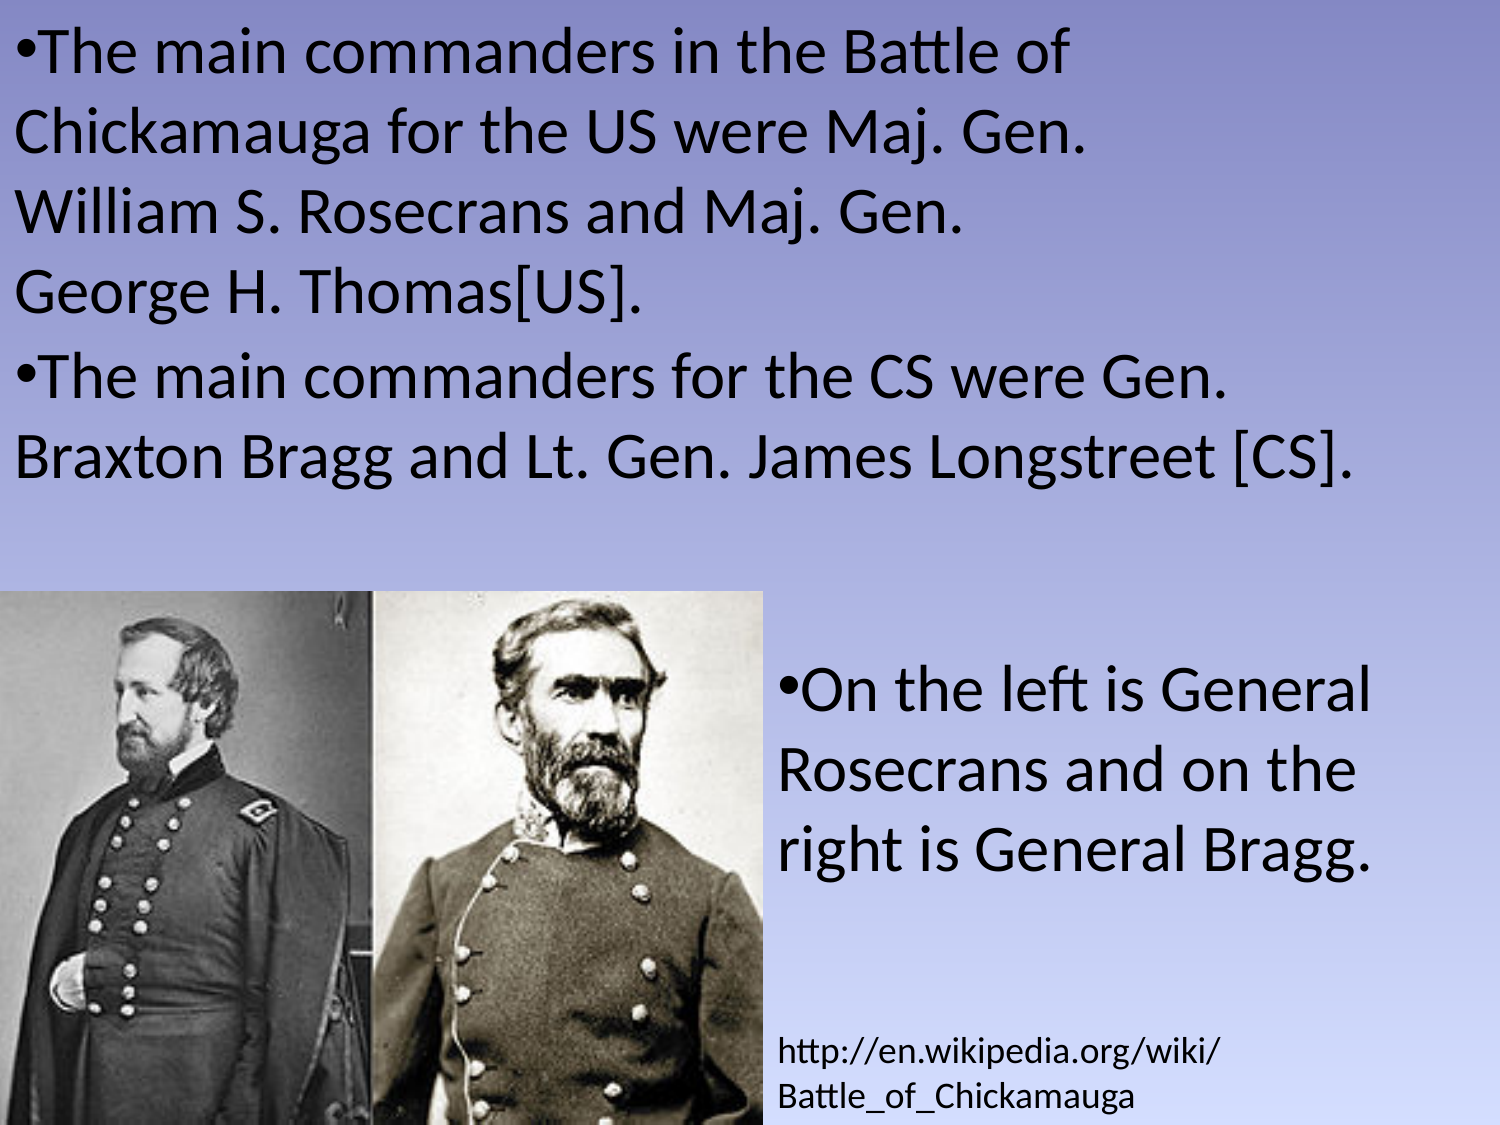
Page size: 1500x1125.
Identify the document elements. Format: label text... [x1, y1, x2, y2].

text_box The main commanders in the Battle of Chickamauga for the US were Maj. Gen. William S. Rosecrans and Maj. Gen. George H. Thomas[US]. [0, 0, 1188, 324]
picture [0, 590, 763, 1125]
text_box http://en.wikipedia.org/wiki/Battle_of_Chickamauga [766, 1018, 1388, 1124]
text_box The main commanders for the CS were Gen. Braxton Bragg and Lt. Gen. James Longstreet [CS]. [0, 324, 1375, 500]
text_box On the left is General Rosecrans and on the right is General Bragg. [766, 637, 1425, 893]
